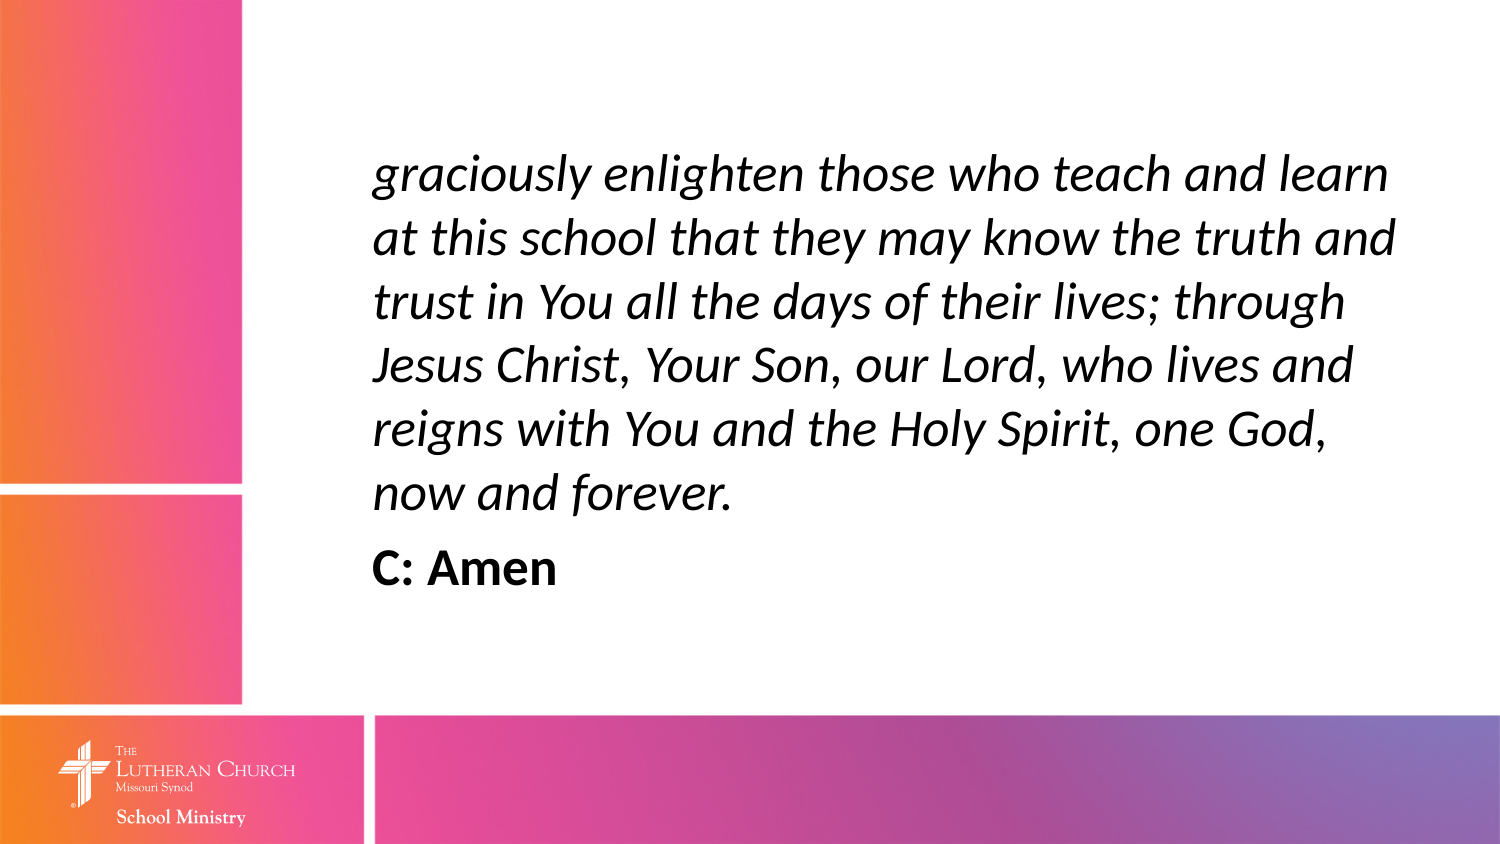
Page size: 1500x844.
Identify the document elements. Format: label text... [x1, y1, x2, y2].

picture [0, 0, 1500, 844]
list graciously enlighten those who teach and learn at this school that they may know the truth and trust in You all the days of their lives; through Jesus Christ, Your Son, our Lord, who lives and reigns with You and the Holy Spirit, one God, now and forever. C: Amen [315, 44, 1433, 688]
